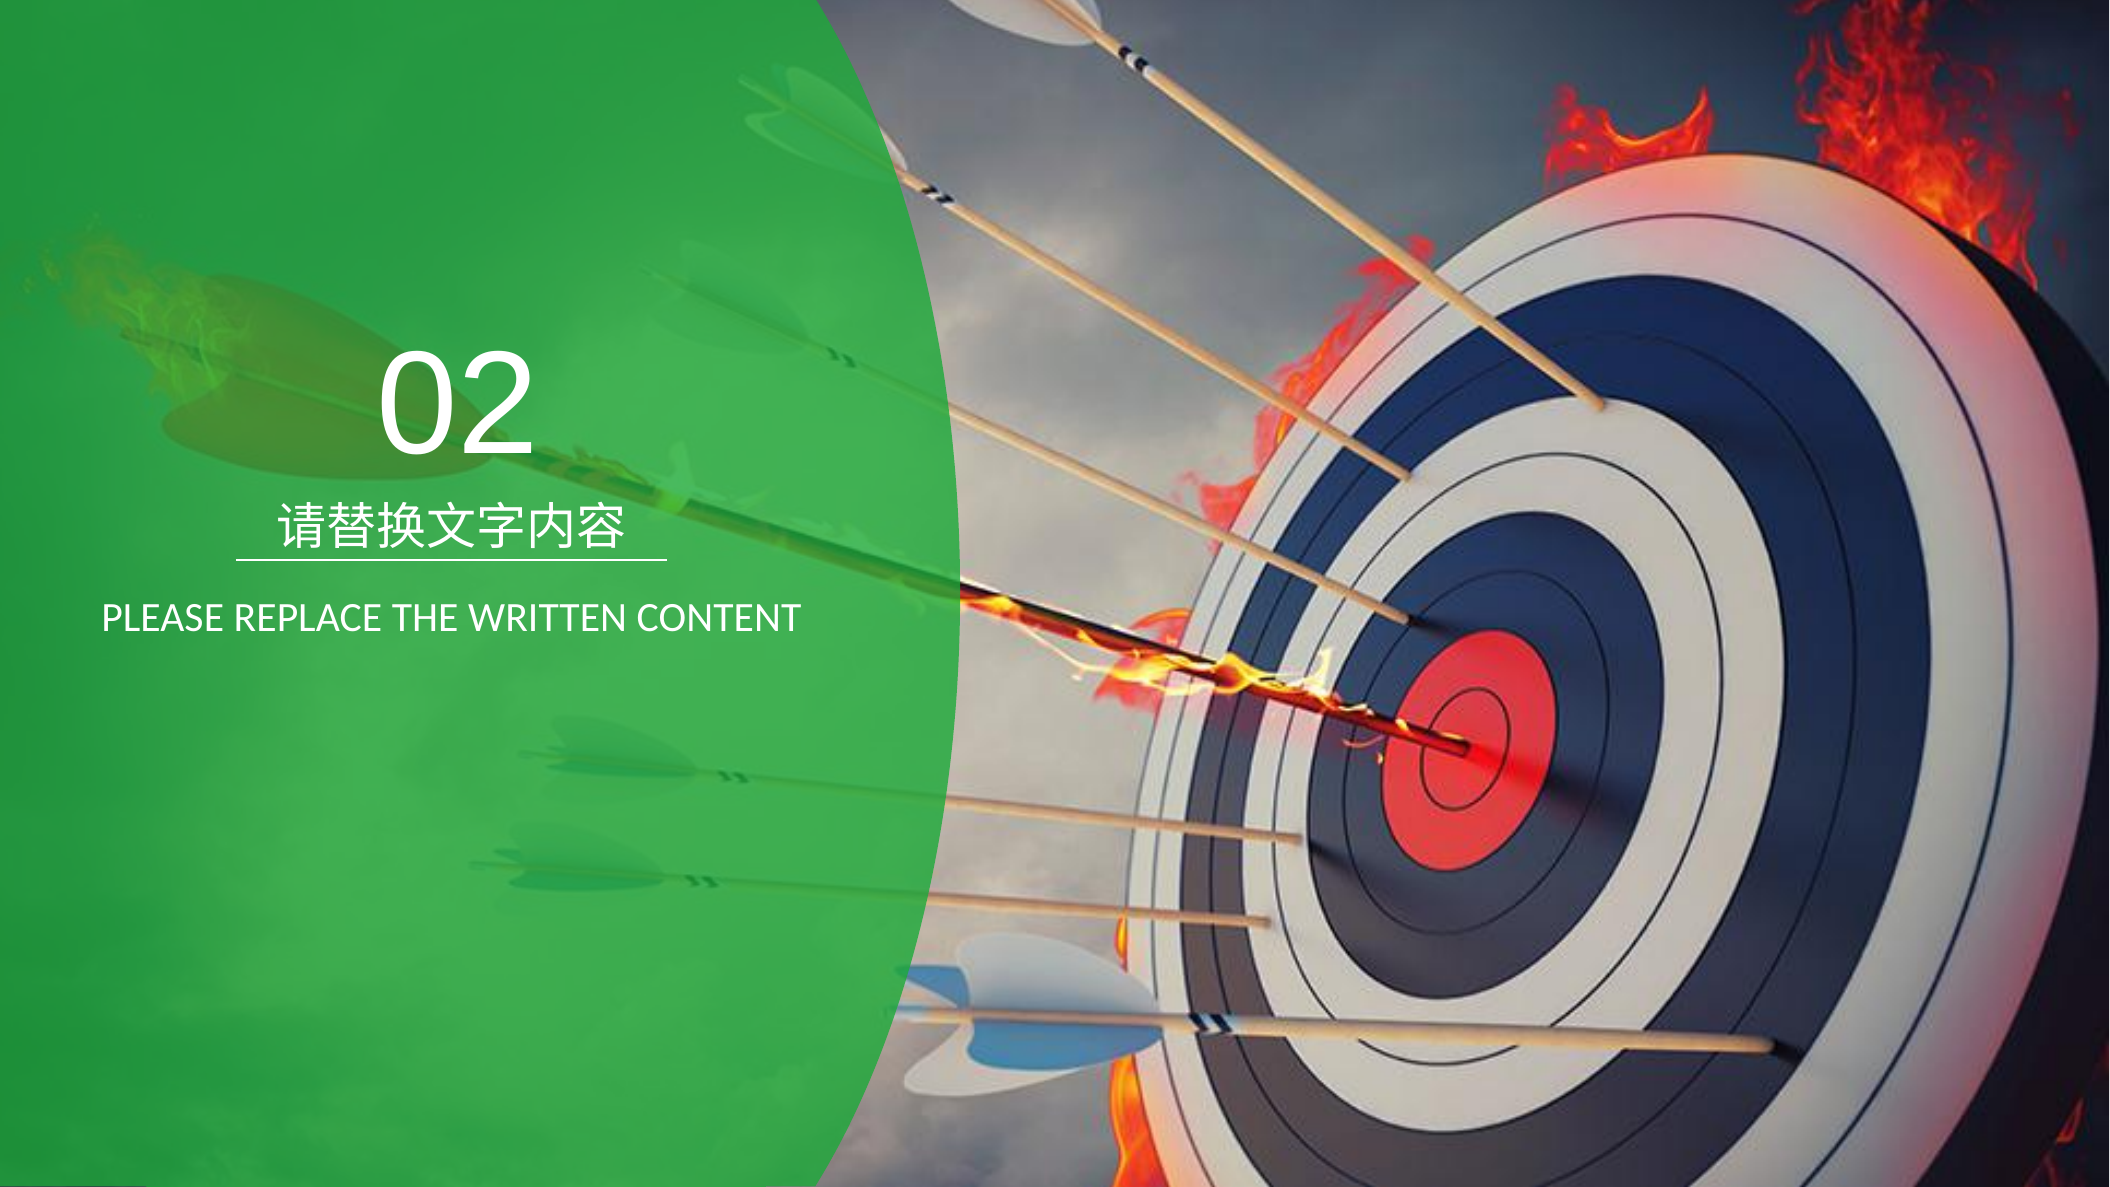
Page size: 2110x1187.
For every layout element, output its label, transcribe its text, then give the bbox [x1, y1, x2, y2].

text_box [0, 0, 962, 1187]
text_box [817, 0, 2110, 1187]
text_box 请替换文字内容 [235, 475, 668, 559]
text_box 02 [376, 307, 585, 484]
text_box Please replace the written content [101, 579, 802, 640]
